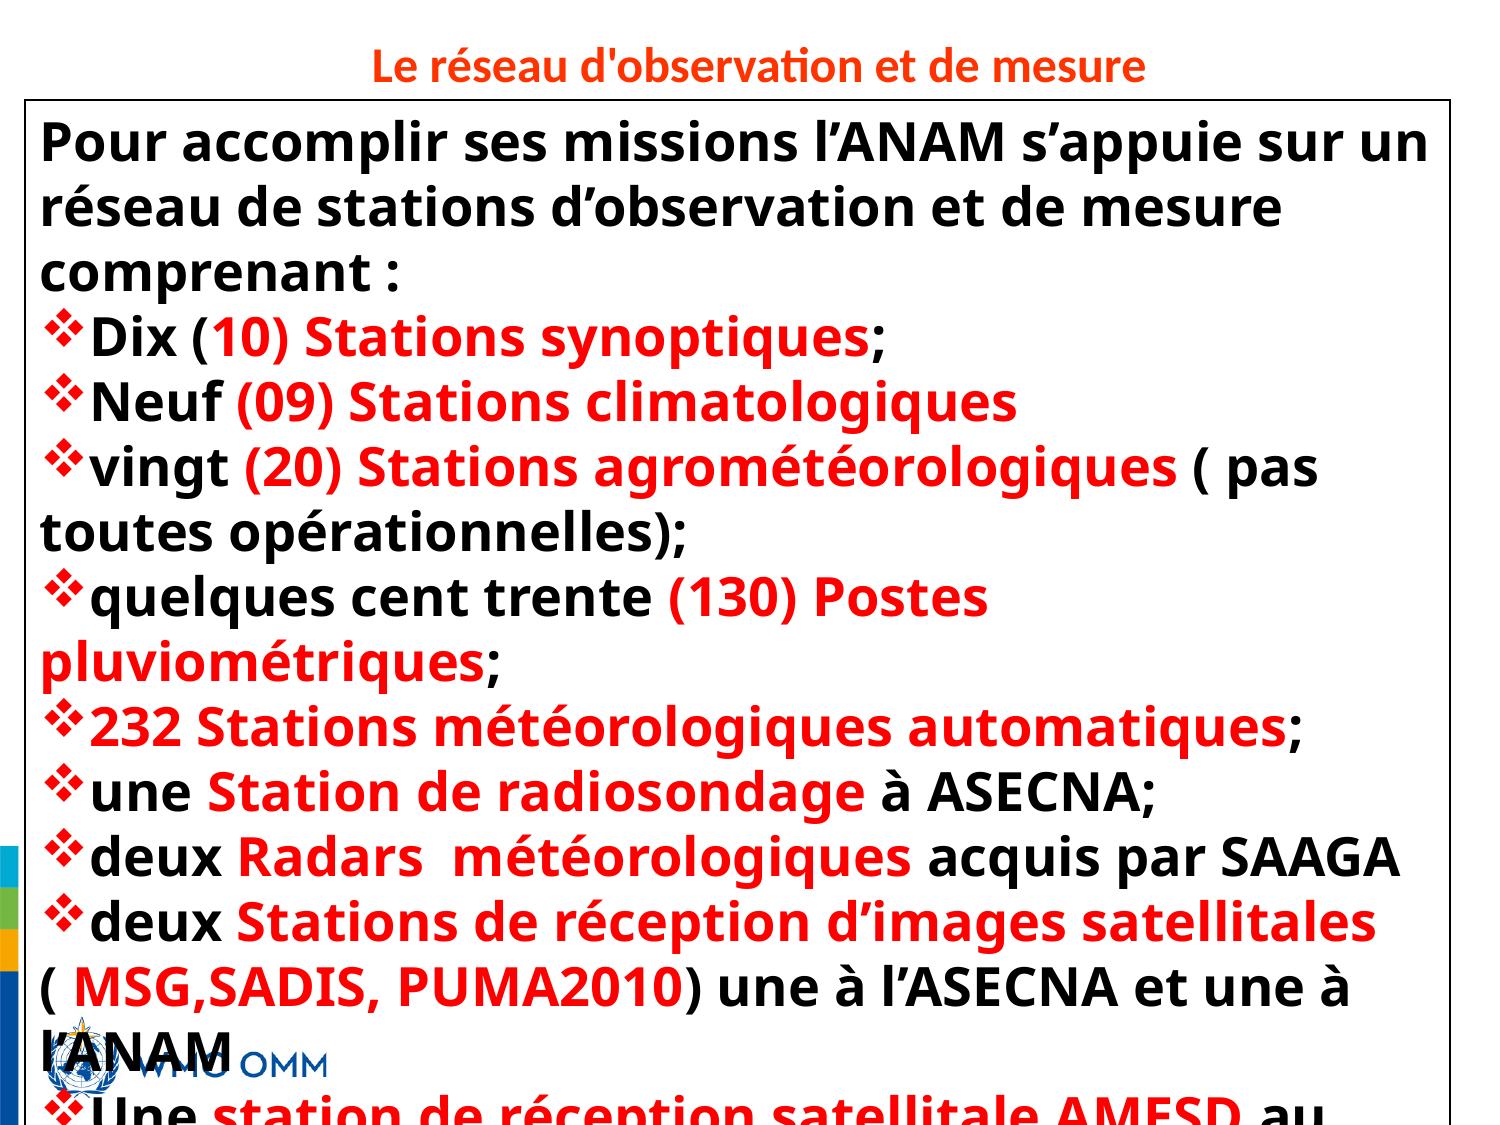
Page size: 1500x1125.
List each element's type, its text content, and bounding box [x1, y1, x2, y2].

picture [0, 845, 24, 1125]
text_box Le réseau d'observation et de mesure [199, 24, 1319, 129]
text_box Pour accomplir ses missions l’ANAM s’appuie sur un réseau de stations d’observation et de mesure comprenant : Dix (10) Stations synoptiques; Neuf (09) Stations climatologiques vingt (20) Stations agrométéorologiques ( pas toutes opérationnelles); quelques cent trente (130) Postes pluviométriques; 232 Stations météorologiques automatiques; une Station de radiosondage à ASECNA; deux Radars météorologiques acquis par SAAGA deux Stations de réception d’images satellitales ( MSG,SADIS, PUMA2010) une à l’ASECNA et une à l’ANAM Une station de réception satellitale AMESD au CONEDD [24, 99, 1450, 1125]
